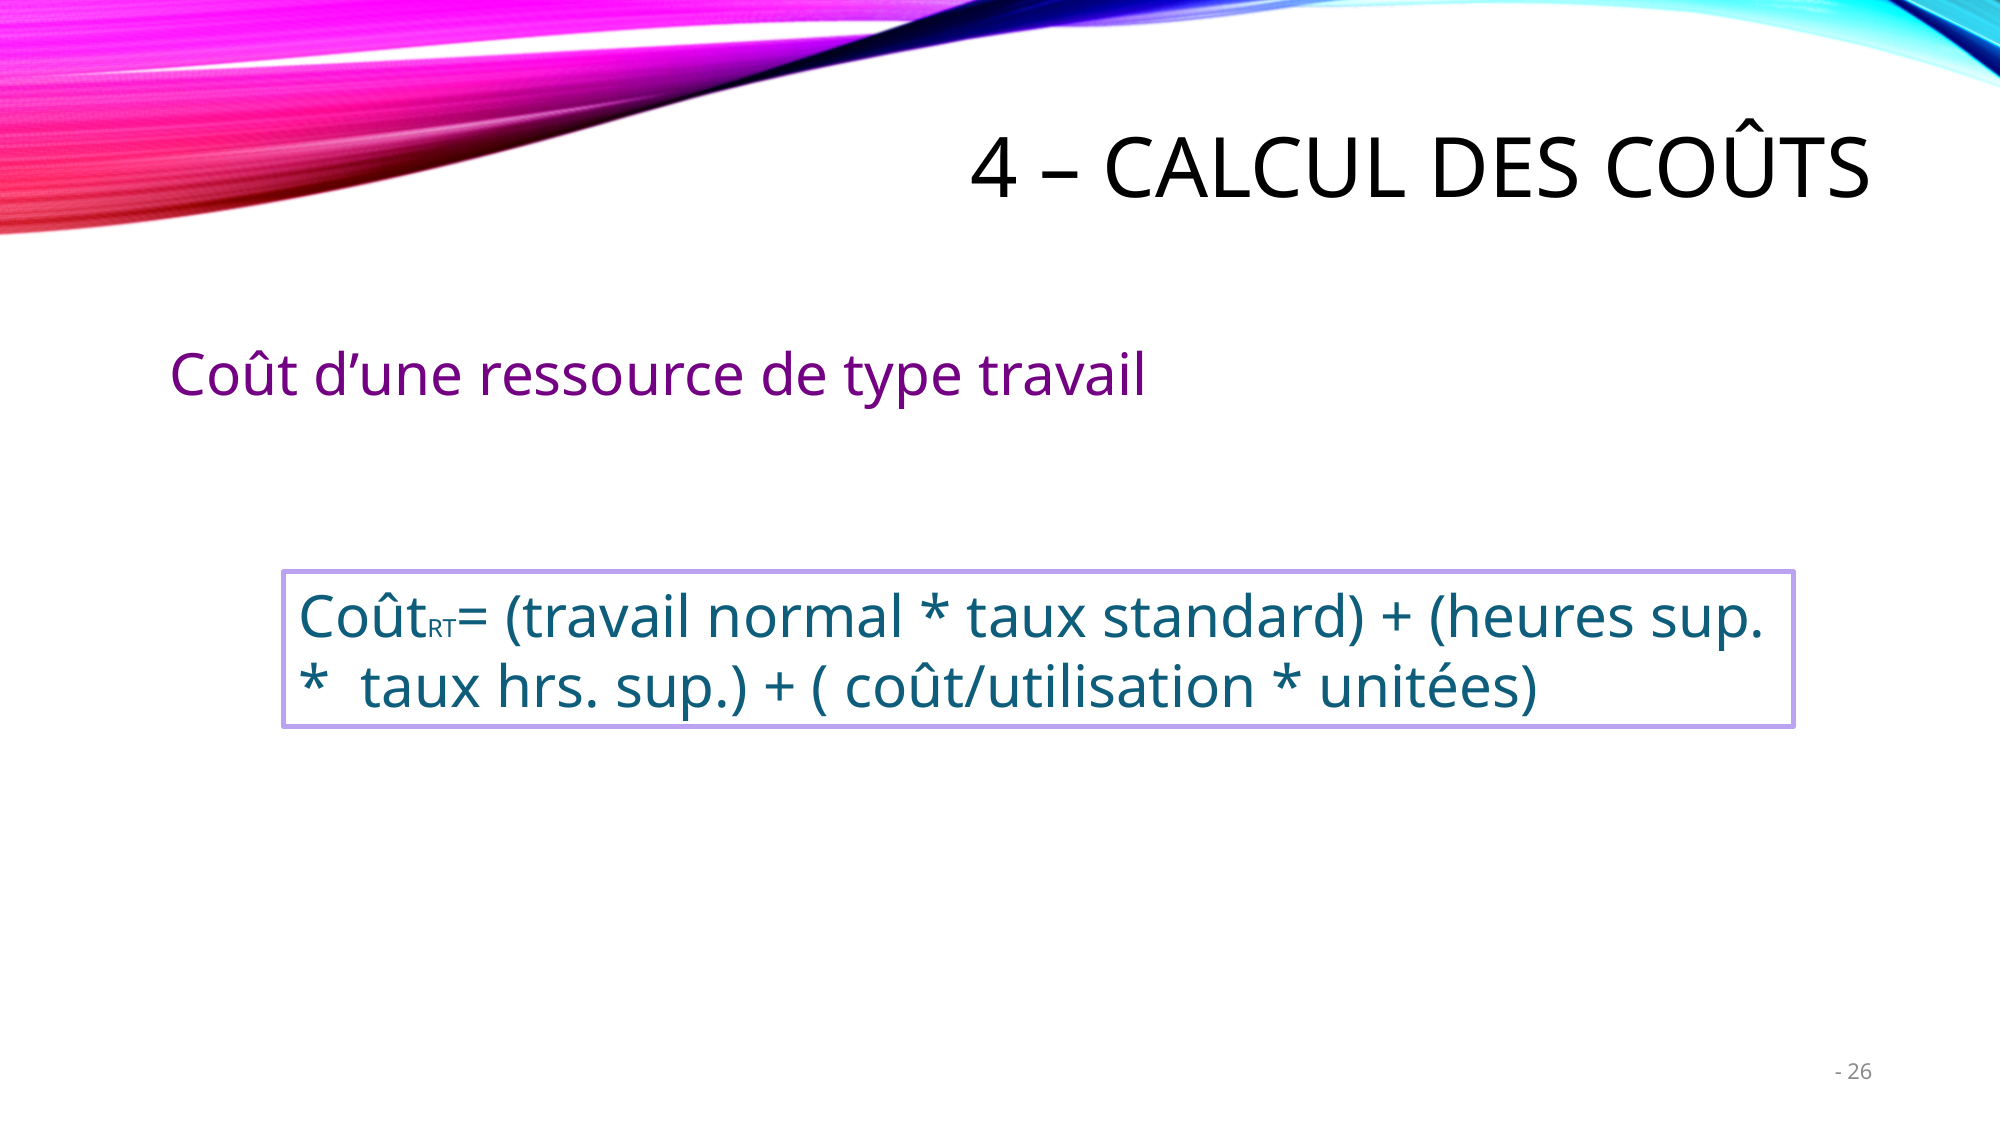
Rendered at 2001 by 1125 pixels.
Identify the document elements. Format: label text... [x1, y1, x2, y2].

text_box CoûtRT= (travail normal * taux standard) + (heures sup. * taux hrs. sup.) + ( coût/utilisation * unitées) [283, 571, 1794, 727]
title 4 – Calcul des coûts [638, 64, 1888, 277]
picture [1910, 0, 2000, 45]
picture [0, 0, 2000, 237]
slide_number 26 [1808, 1042, 1888, 1103]
text_box Coût d’une ressource de type travail [154, 259, 1841, 415]
picture [1890, 0, 2000, 75]
